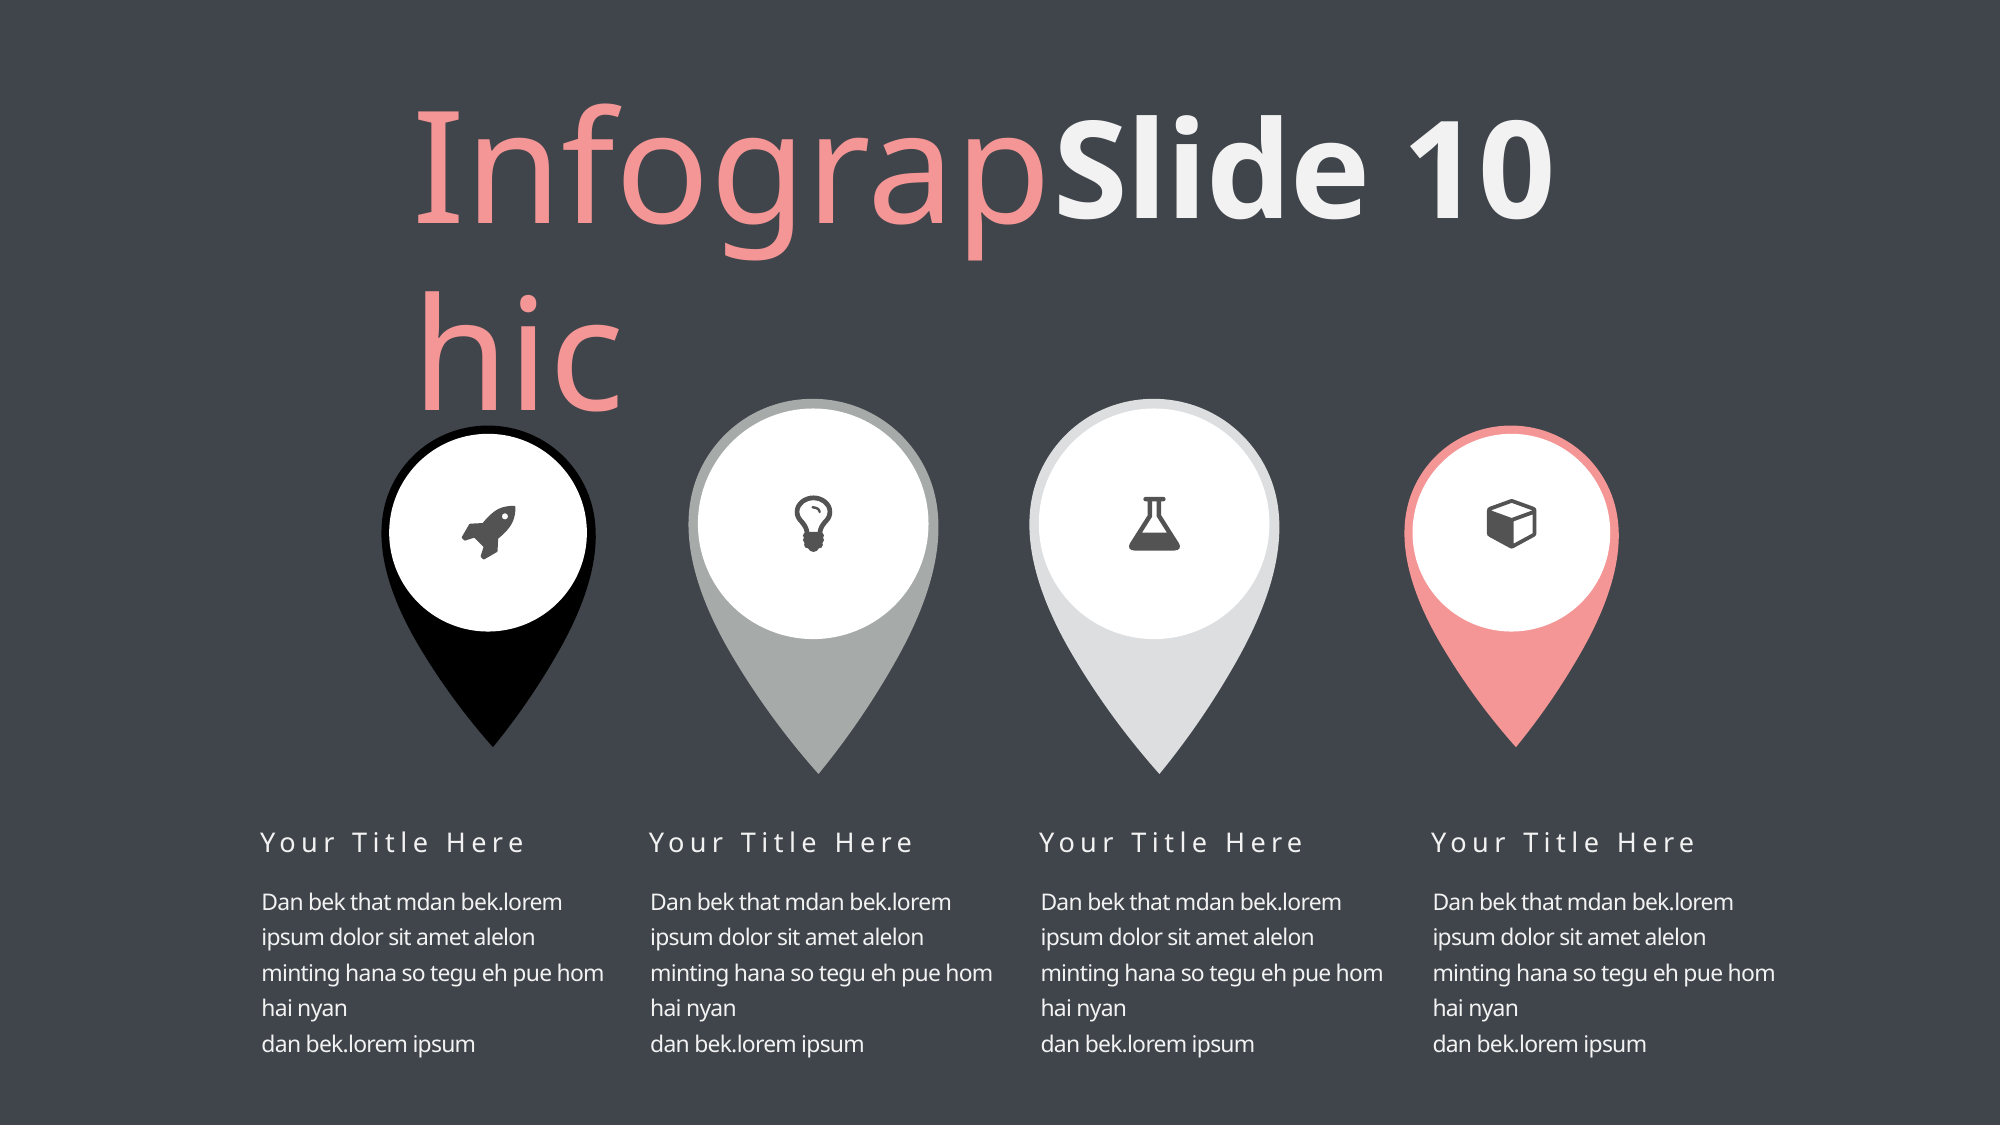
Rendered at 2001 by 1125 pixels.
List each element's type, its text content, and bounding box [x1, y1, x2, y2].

text_box [697, 408, 929, 640]
text_box Your Title Here [644, 821, 950, 862]
text_box [1029, 398, 1280, 774]
text_box Your Title Here [1426, 821, 1732, 862]
text_box [1129, 496, 1180, 551]
text_box [688, 398, 939, 774]
text_box [461, 505, 516, 560]
text_box [1412, 433, 1611, 632]
text_box Dan bek that mdan bek.lorem ipsum dolor sit amet alelon minting hana so tegu eh pue hom hai nyan dan bek.lorem ipsum [635, 872, 1023, 1064]
text_box [1404, 425, 1619, 748]
text_box Infographic [408, 62, 1091, 447]
text_box [381, 425, 596, 748]
text_box Dan bek that mdan bek.lorem ipsum dolor sit amet alelon minting hana so tegu eh pue hom hai nyan dan bek.lorem ipsum [246, 872, 634, 1064]
text_box [1038, 408, 1270, 640]
text_box Slide 10 [1049, 79, 1607, 251]
text_box [389, 433, 587, 632]
text_box Your Title Here [1034, 821, 1340, 862]
text_box Your Title Here [255, 821, 561, 862]
text_box Dan bek that mdan bek.lorem ipsum dolor sit amet alelon minting hana so tegu eh pue hom hai nyan dan bek.lorem ipsum [1417, 872, 1805, 1064]
text_box [794, 495, 833, 552]
text_box Dan bek that mdan bek.lorem ipsum dolor sit amet alelon minting hana so tegu eh pue hom hai nyan dan bek.lorem ipsum [1025, 872, 1413, 1064]
text_box [1486, 499, 1537, 549]
